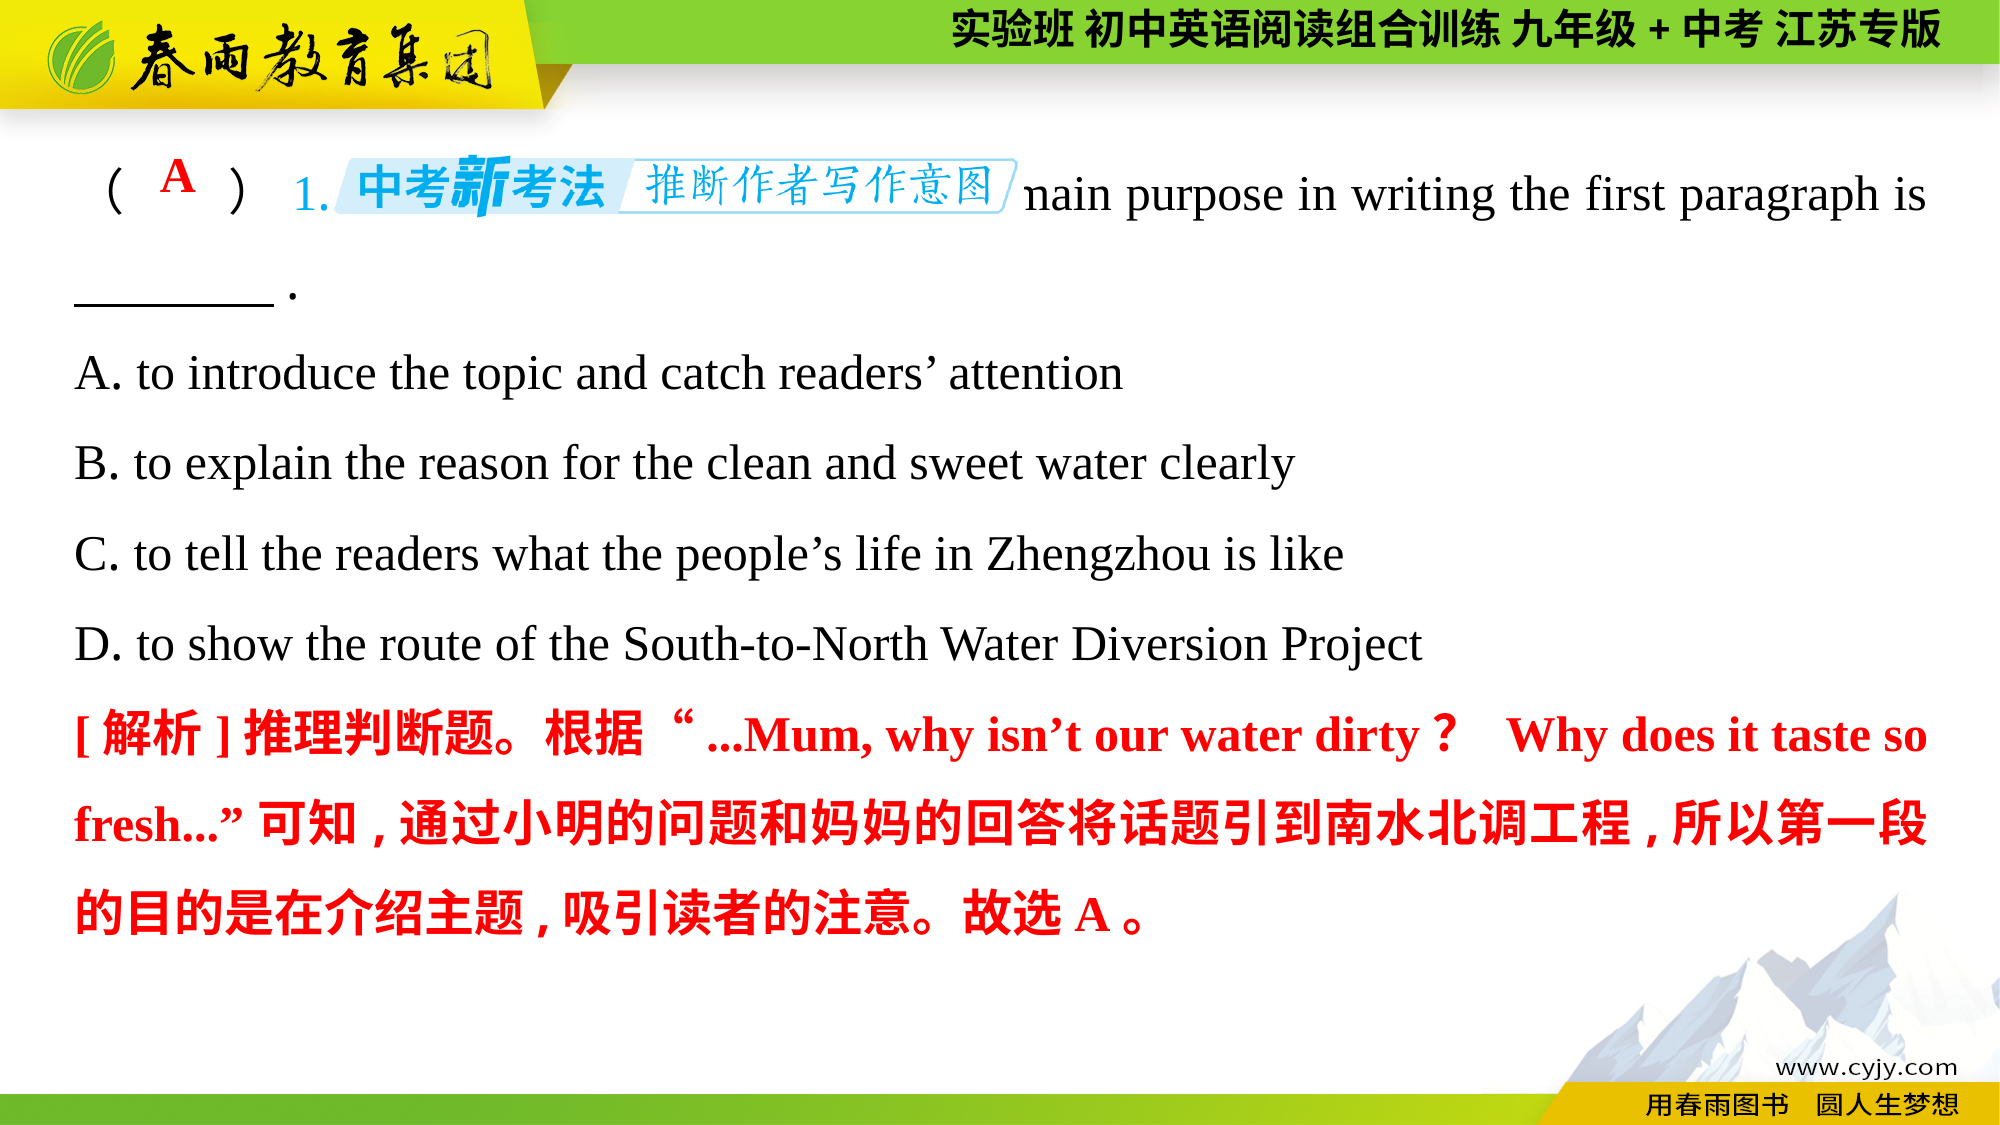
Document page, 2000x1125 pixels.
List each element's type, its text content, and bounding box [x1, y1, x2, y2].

text_box [解析]推理判断题。根据“...Mum, why isn’t our water dirty？ Why does it taste so fresh...”可知,通过小明的问题和妈妈的回答将话题引到南水北调工程,所以第一段的目的是在介绍主题,吸引读者的注意。故选A。 [59, 664, 1944, 950]
text_box A [145, 134, 212, 210]
picture [0, 0, 2000, 1125]
list （ ）1. The writer’s main purpose in writing the first paragraph is . A. to introduce the topic and catch readers’ attention B. to explain the reason for the clean and sweet water clearly C. to tell the readers what the people’s life in Zhengzhou is like D. to show the route of the South-to-North Water Diversion Project [59, 122, 1944, 664]
